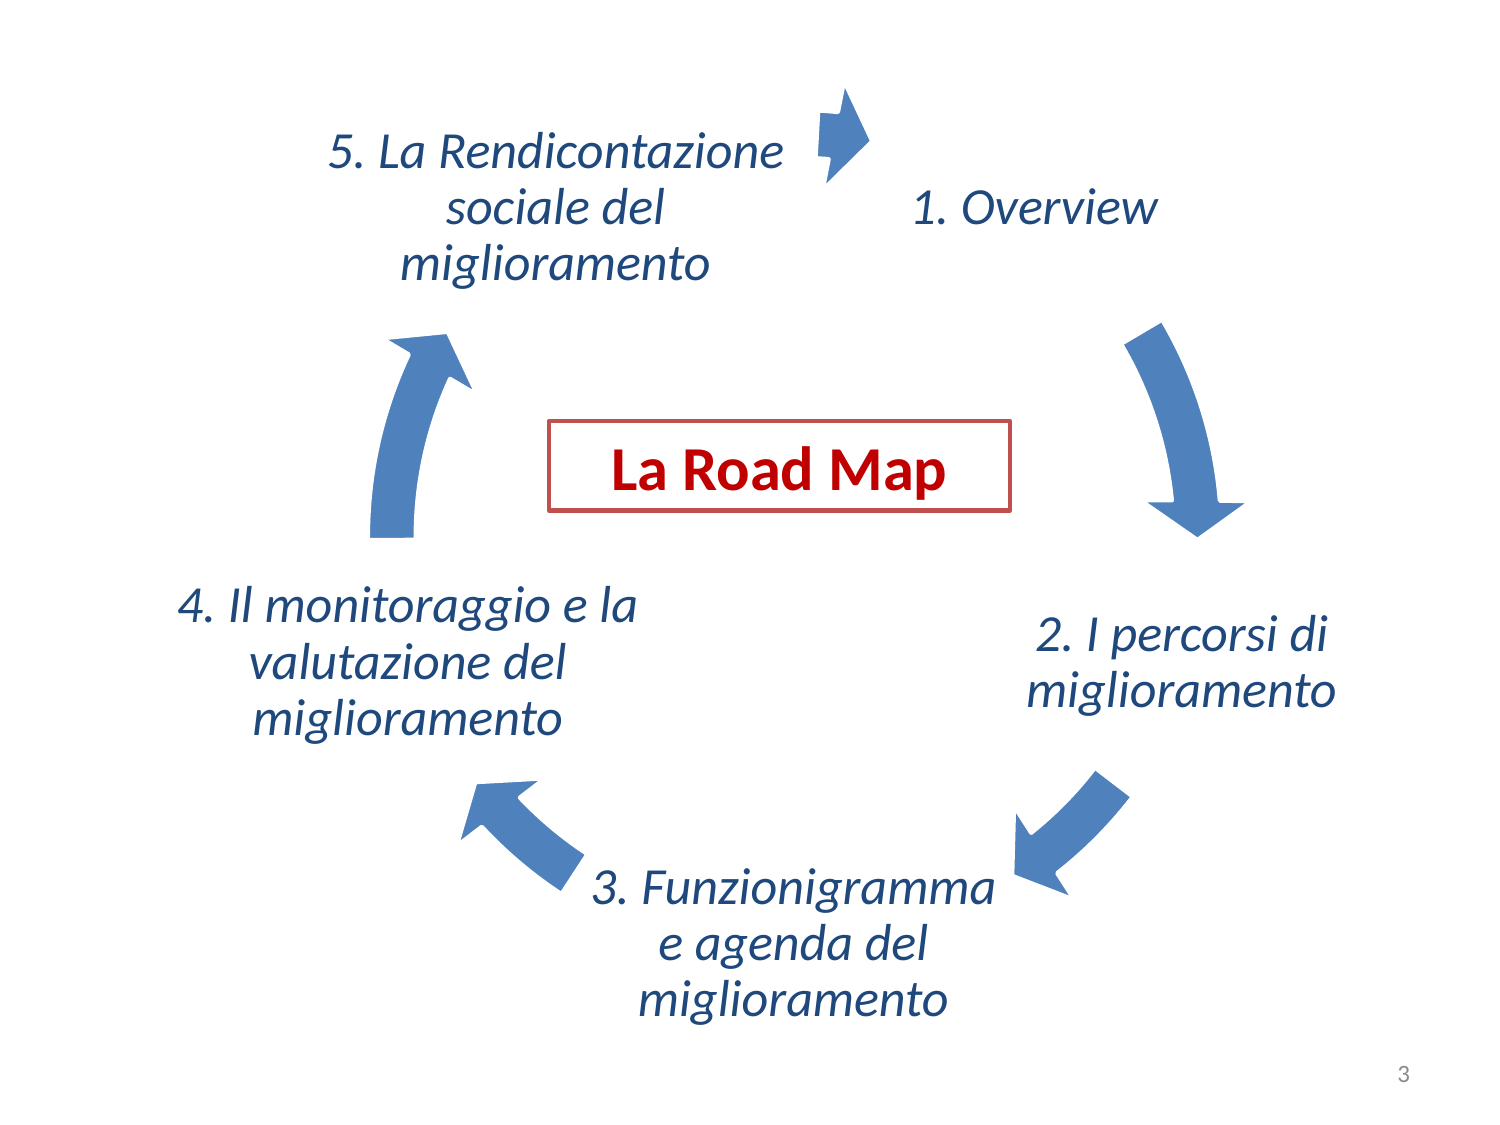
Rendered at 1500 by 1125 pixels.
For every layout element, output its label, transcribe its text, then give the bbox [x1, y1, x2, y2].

slide_number 3 [1074, 1074, 1425, 1103]
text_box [85, 77, 1474, 1067]
